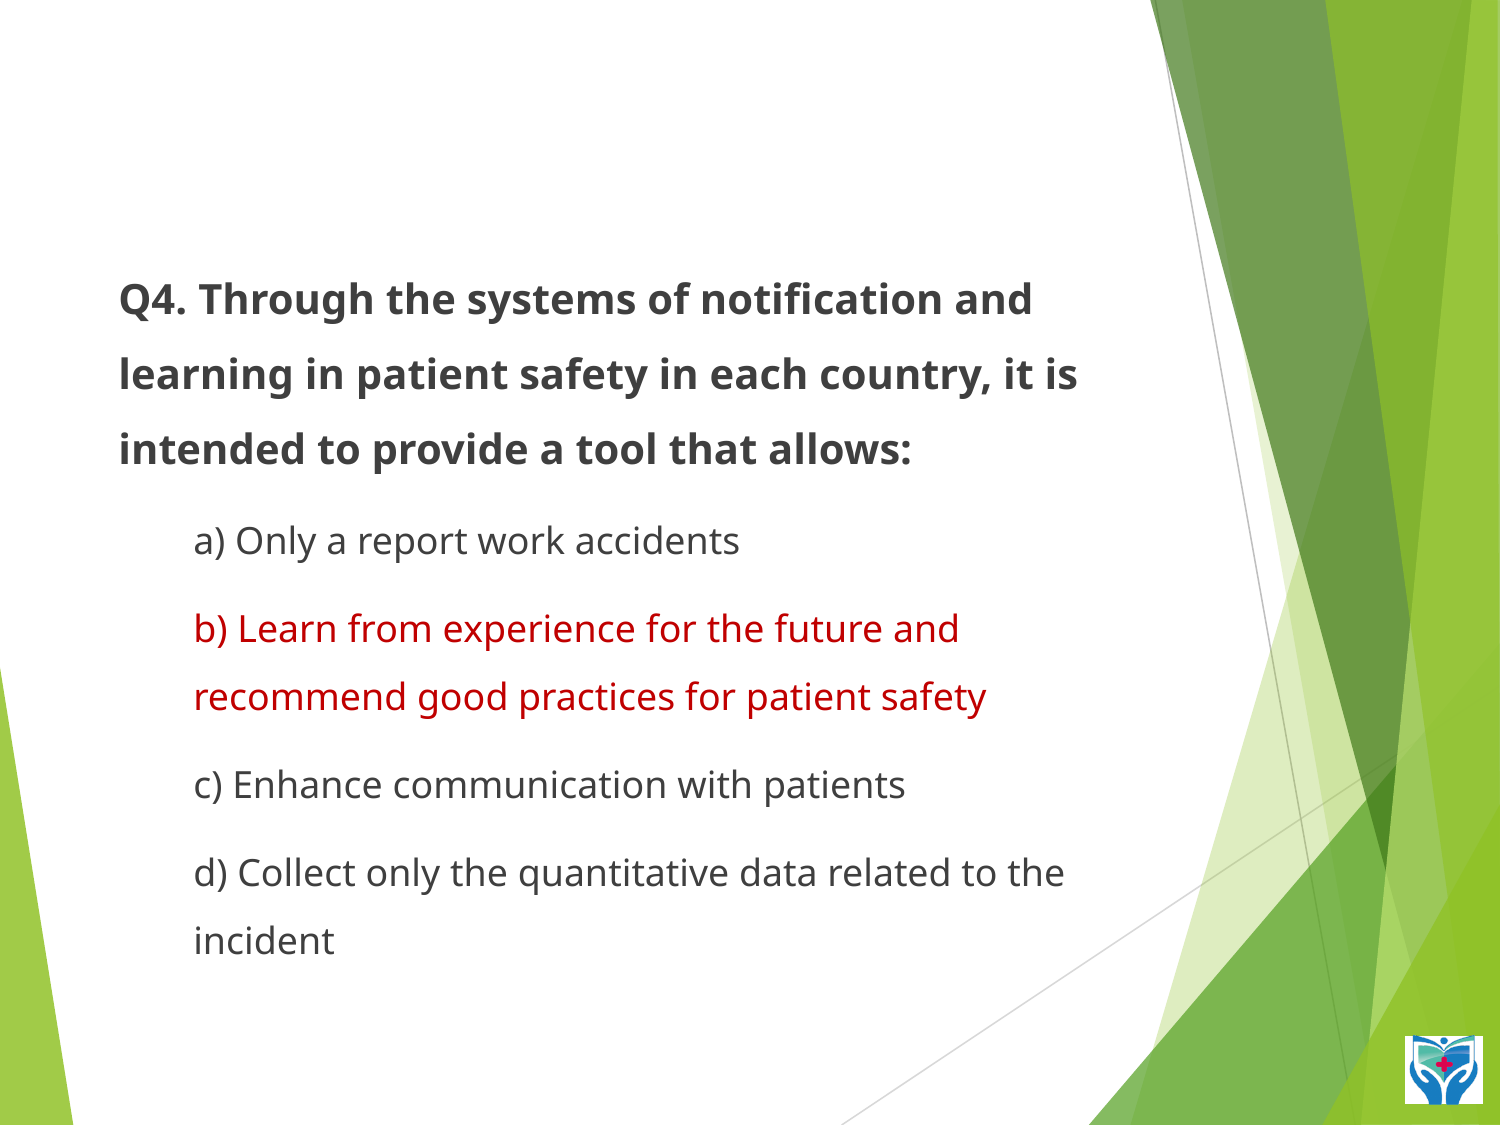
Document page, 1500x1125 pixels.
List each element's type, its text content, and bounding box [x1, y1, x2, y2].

list Q4. Through the systems of notification and learning in patient safety in each country, it is intended to provide a tool that allows: a) Only a report work accidents b) Learn from experience for the future and recommend good practices for patient safety c) Enhance communication with patients d) Collect only the quantitative data related to the incident [103, 240, 1183, 989]
picture [1404, 1035, 1483, 1105]
